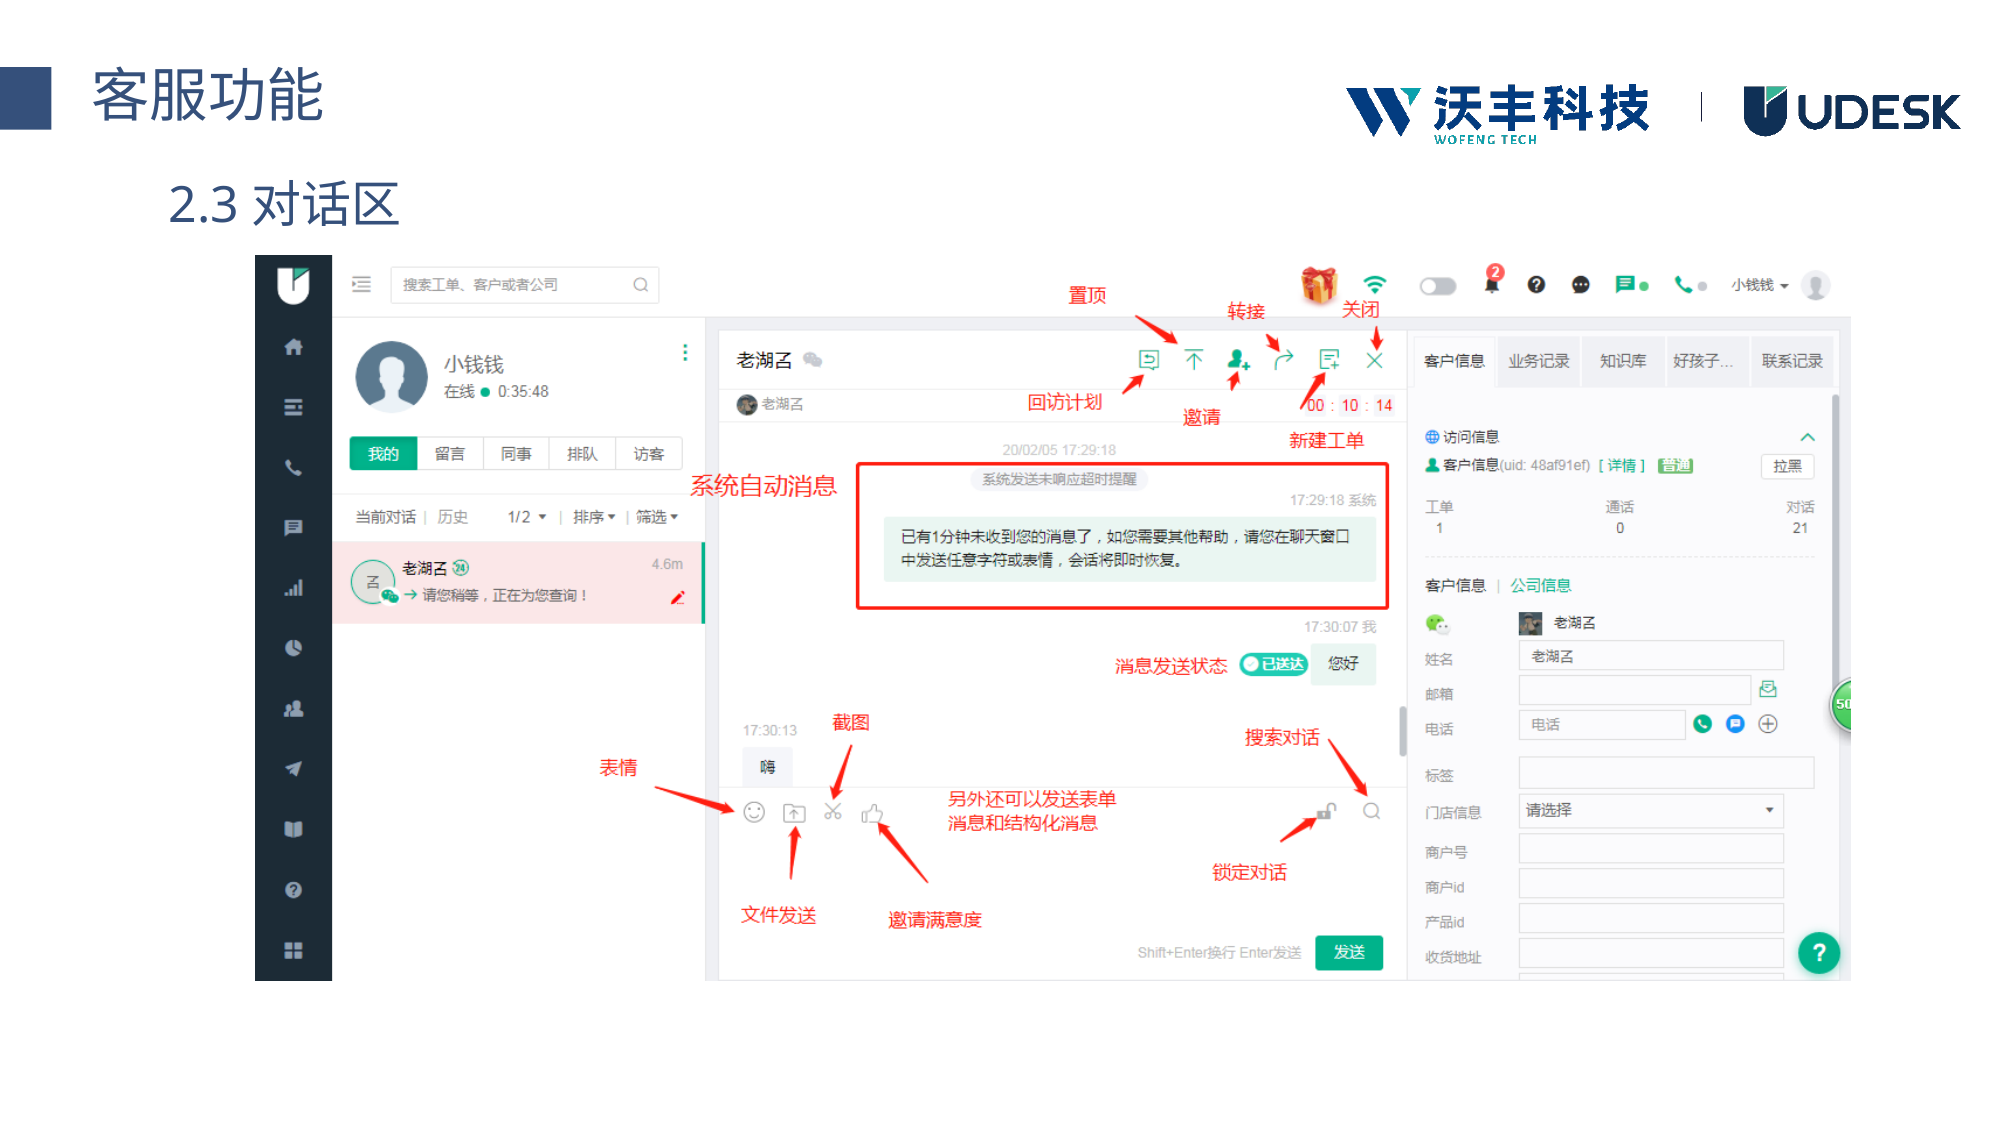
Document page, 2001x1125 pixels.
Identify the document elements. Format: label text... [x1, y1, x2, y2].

picture [255, 255, 1851, 981]
picture [1344, 32, 1982, 185]
text_box 2.3对话区 [55, 179, 515, 234]
text_box 客服功能 [91, 66, 325, 130]
